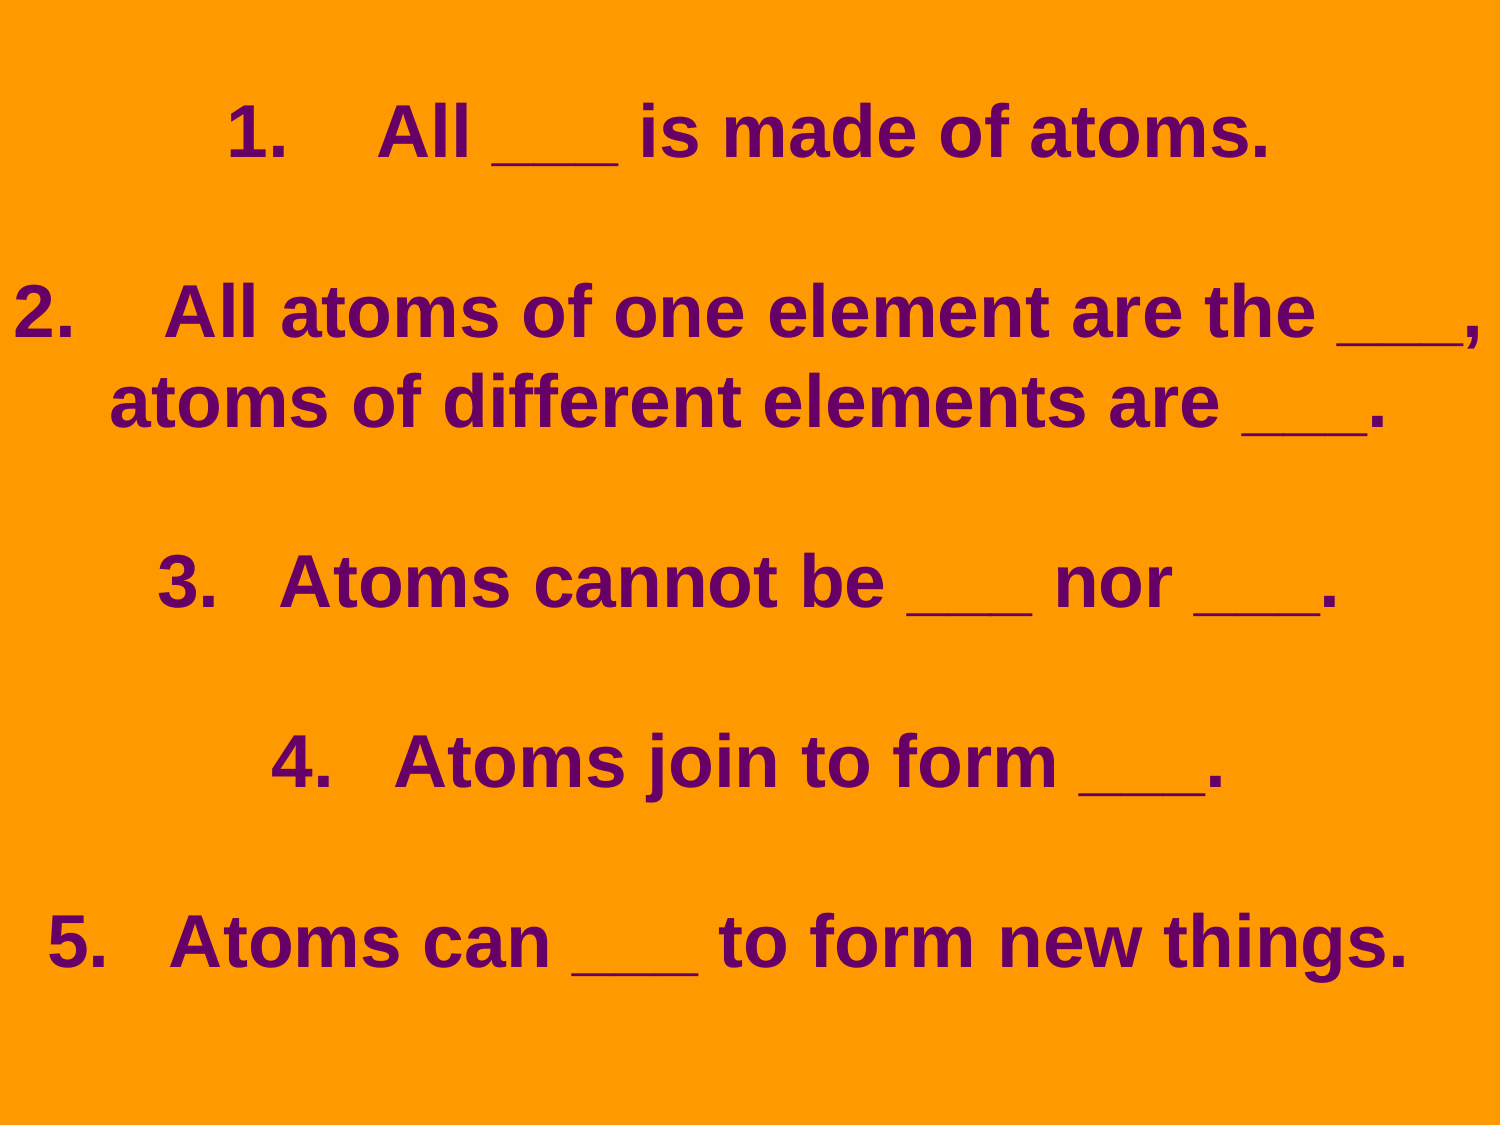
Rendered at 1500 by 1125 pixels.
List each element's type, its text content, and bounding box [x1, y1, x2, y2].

text_box All ___ is made of atoms. All atoms of one element are the ___, atoms of different elements are ___. Atoms cannot be ___ nor ___. Atoms join to form ___. Atoms can ___ to form new things. [0, 74, 1500, 990]
